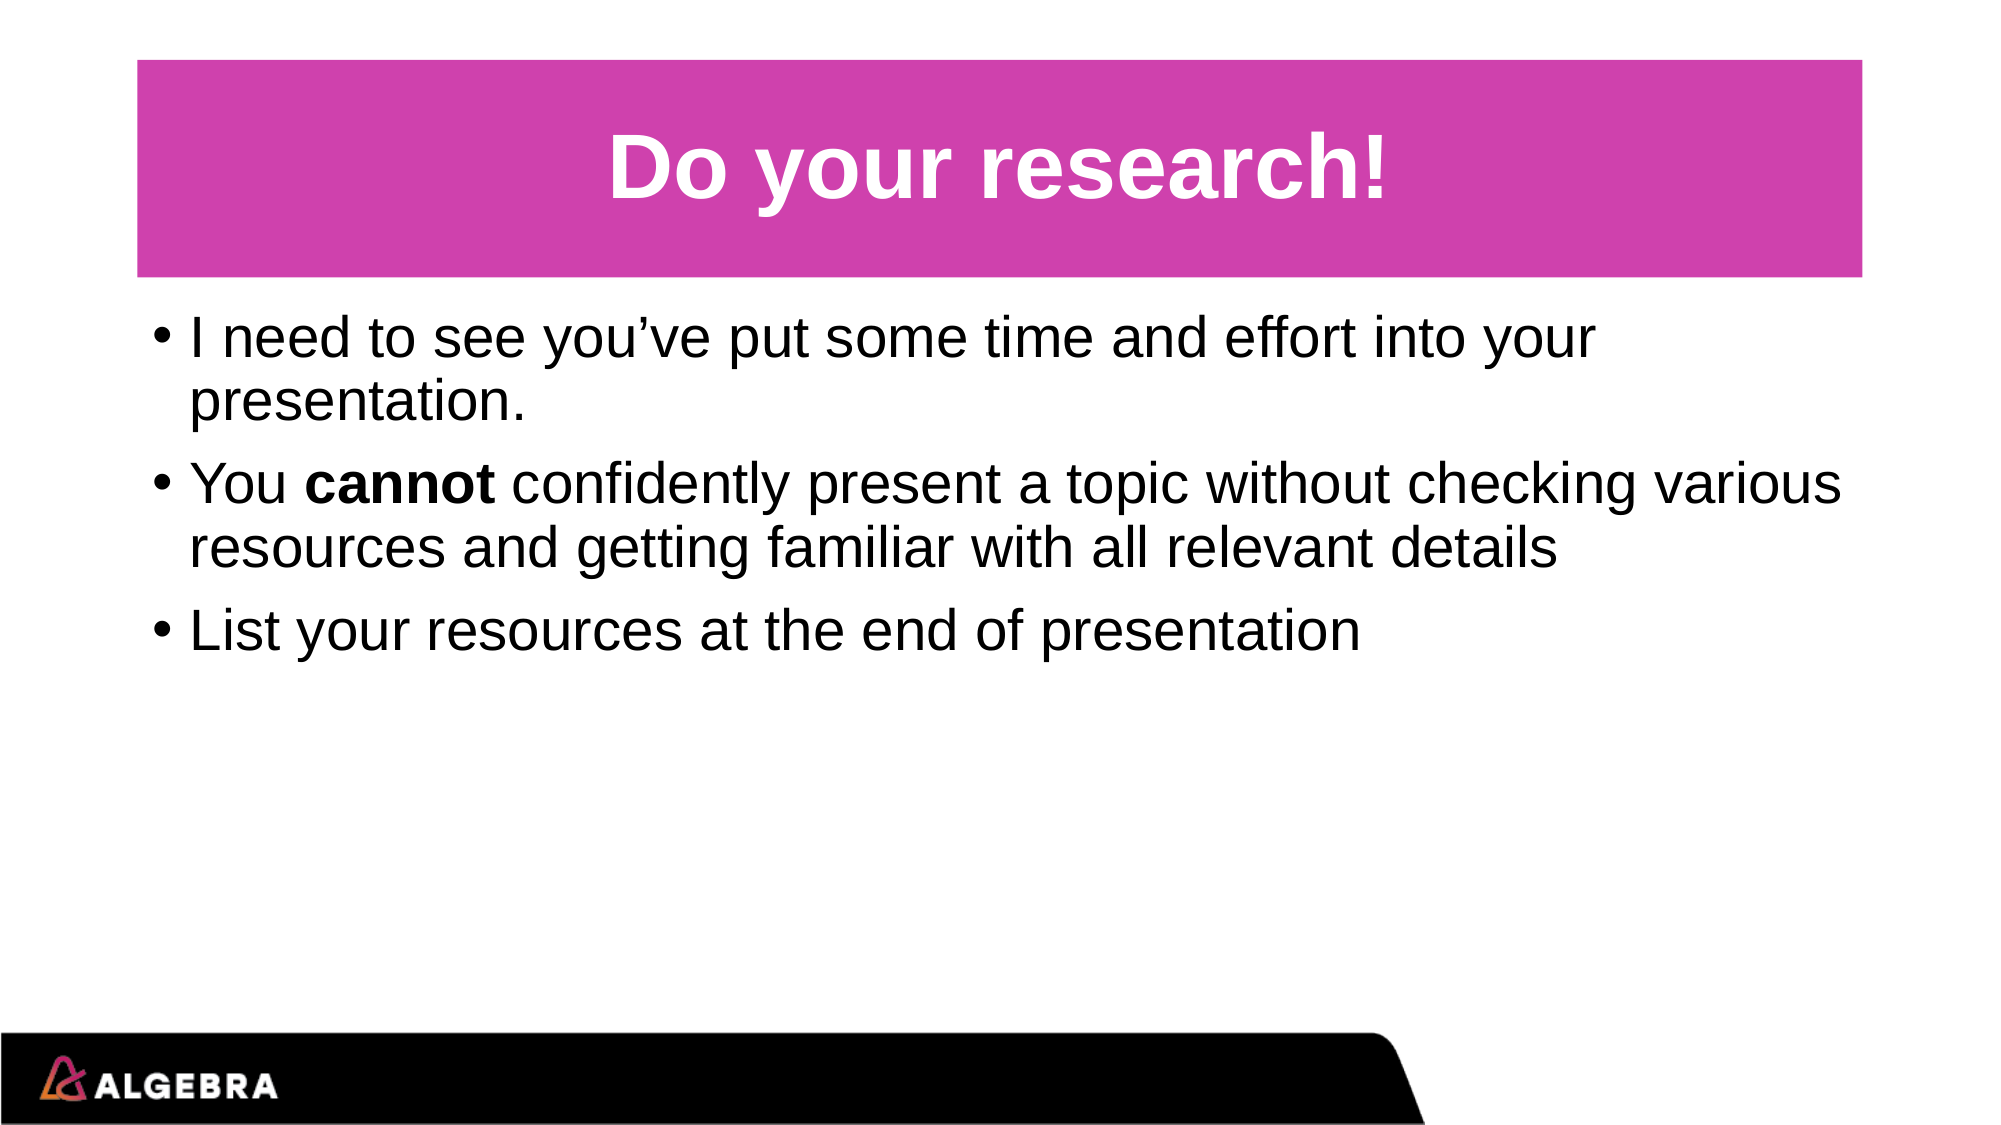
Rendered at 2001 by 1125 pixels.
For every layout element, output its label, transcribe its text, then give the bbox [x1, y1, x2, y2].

picture [0, 1032, 1425, 1125]
title Do your research! [137, 59, 1863, 278]
list I need to see you’ve put some time and effort into your presentation. You cannot confidently present a topic without checking various resources and getting familiar with all relevant details List your resources at the end of presentation [137, 299, 1863, 1014]
